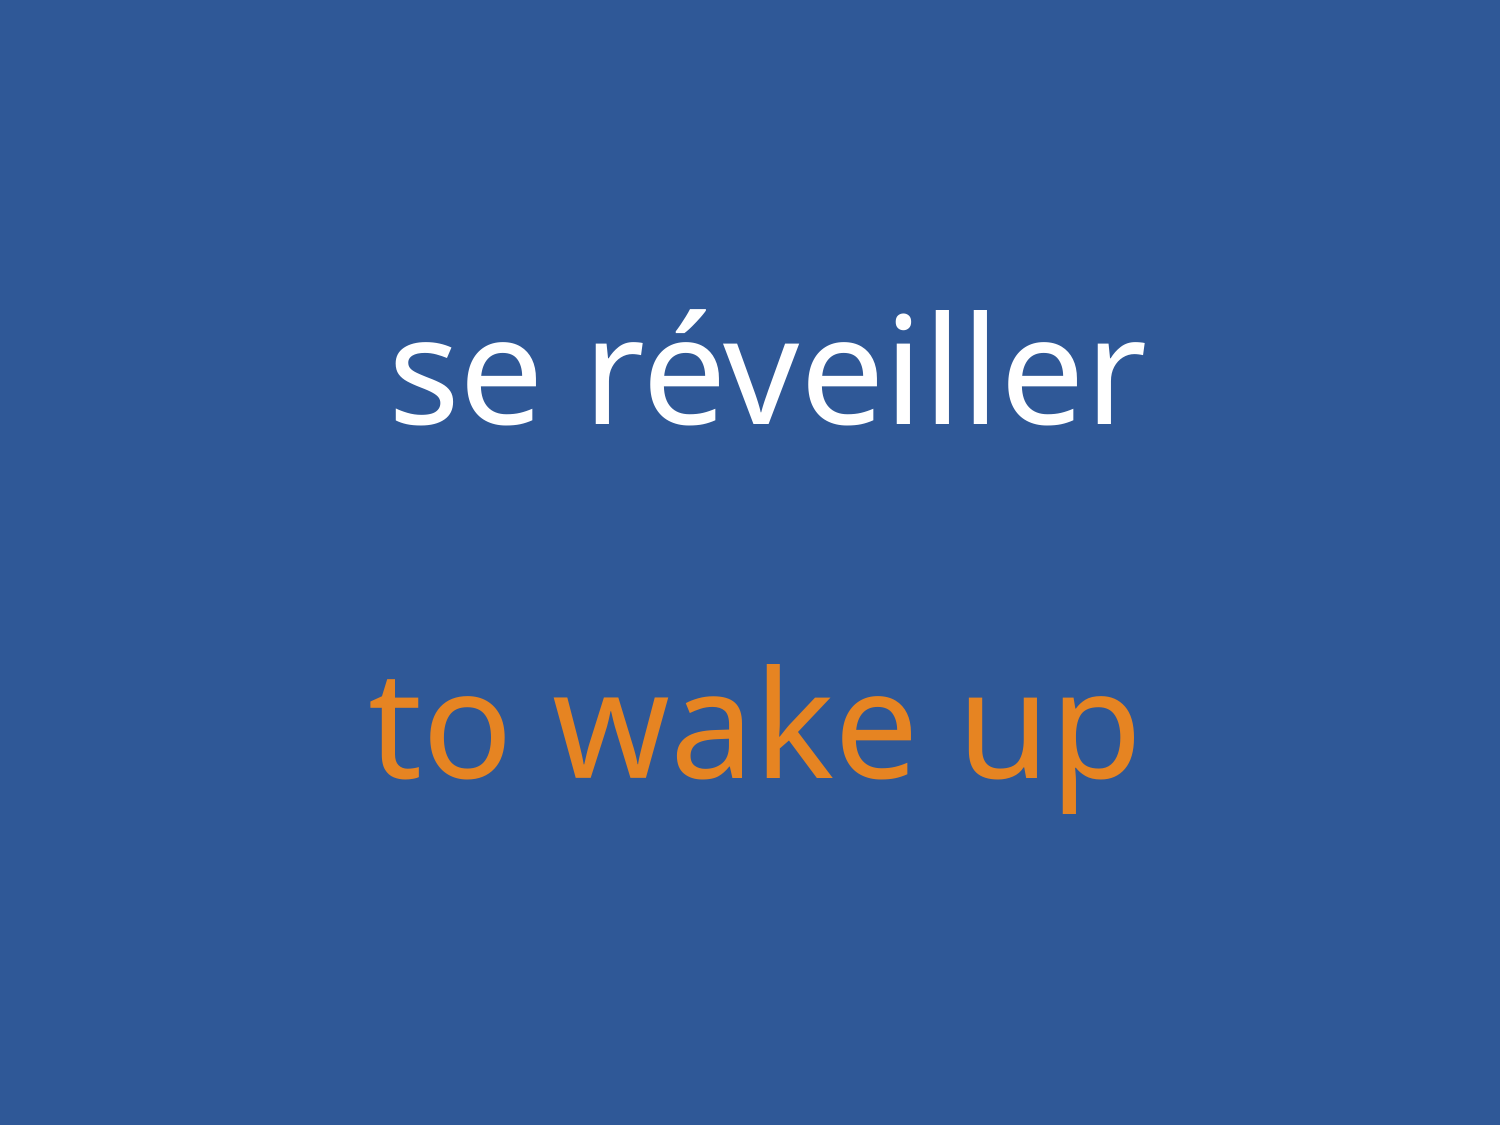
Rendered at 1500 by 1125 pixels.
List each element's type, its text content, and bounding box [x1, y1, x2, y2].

text_box to wake up [301, 621, 1211, 817]
text_box se réveiller [301, 267, 1235, 462]
